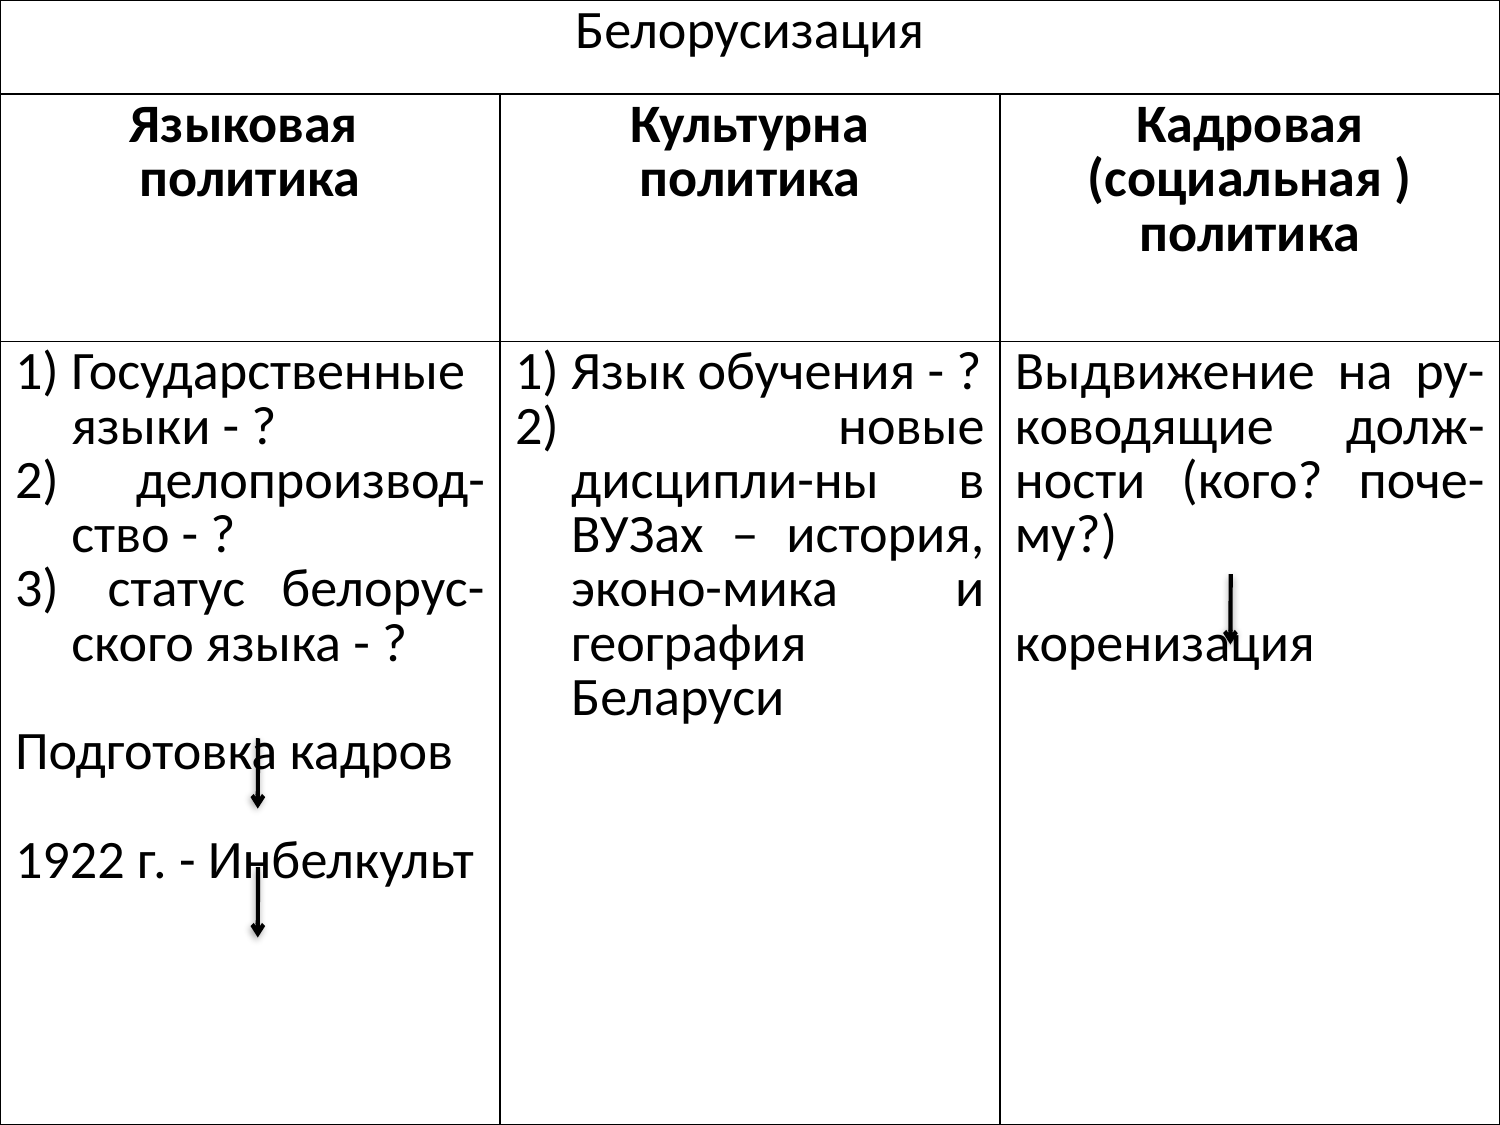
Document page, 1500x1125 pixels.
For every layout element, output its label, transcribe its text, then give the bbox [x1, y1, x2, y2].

table_header Белорусизация [1, 1, 1499, 93]
table_cell Языковая политика [1, 95, 499, 341]
table_cell Язык обучения - ? новые дисципли-ны в ВУЗах – история, эконо-мика и география Беларуси [501, 342, 999, 1124]
table_cell Культурна политика [501, 95, 999, 341]
table_cell Государственные языки - ? делопроизвод-ство - ? статус белорус-ского языка - ? Подготовка кадров 1922 г. - Инбелкульт [1, 342, 499, 1124]
table_cell Выдвижение на ру-ководящие долж-ности (кого? поче-му?) коренизация [1001, 342, 1499, 1124]
table_cell Кадровая (социальная ) политика [1001, 95, 1499, 341]
